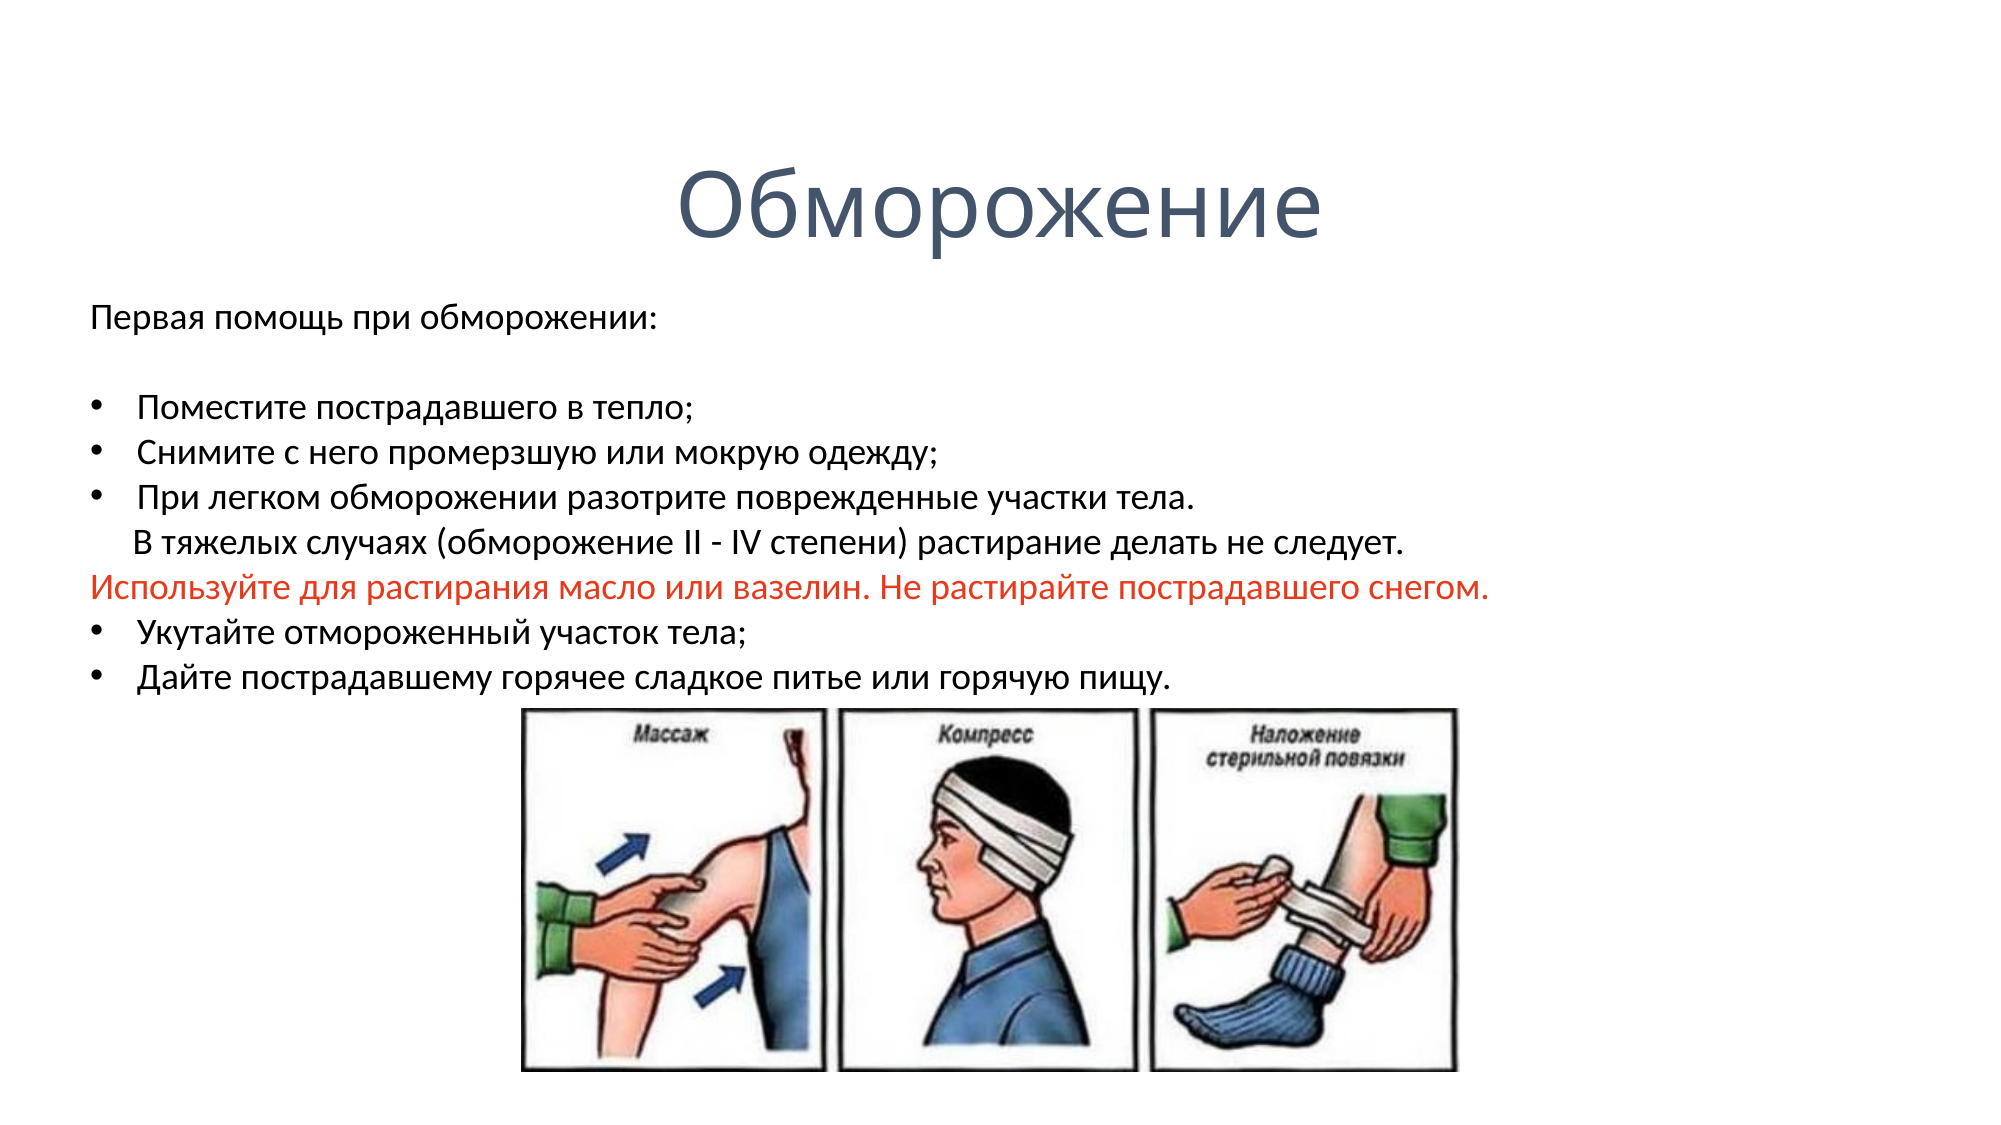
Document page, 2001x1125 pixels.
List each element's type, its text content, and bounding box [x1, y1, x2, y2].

picture [521, 708, 1460, 1072]
text_box Первая помощь при обморожении: Поместите пострадавшего в тепло; Снимите с него промерзшую или мокрую одежду; При легком обморожении разотрите поврежденные участки тела. В тяжелых случаях (обморожение II - IV степени) растирание делать не следует. Используйте для растирания масло или вазелин. Не растирайте пострадавшего снегом. Укутайте отмороженный участок тела; Дайте пострадавшему горячее сладкое питье или горячую пищу. [75, 284, 1906, 705]
text_box Обморожение [438, 131, 1562, 284]
